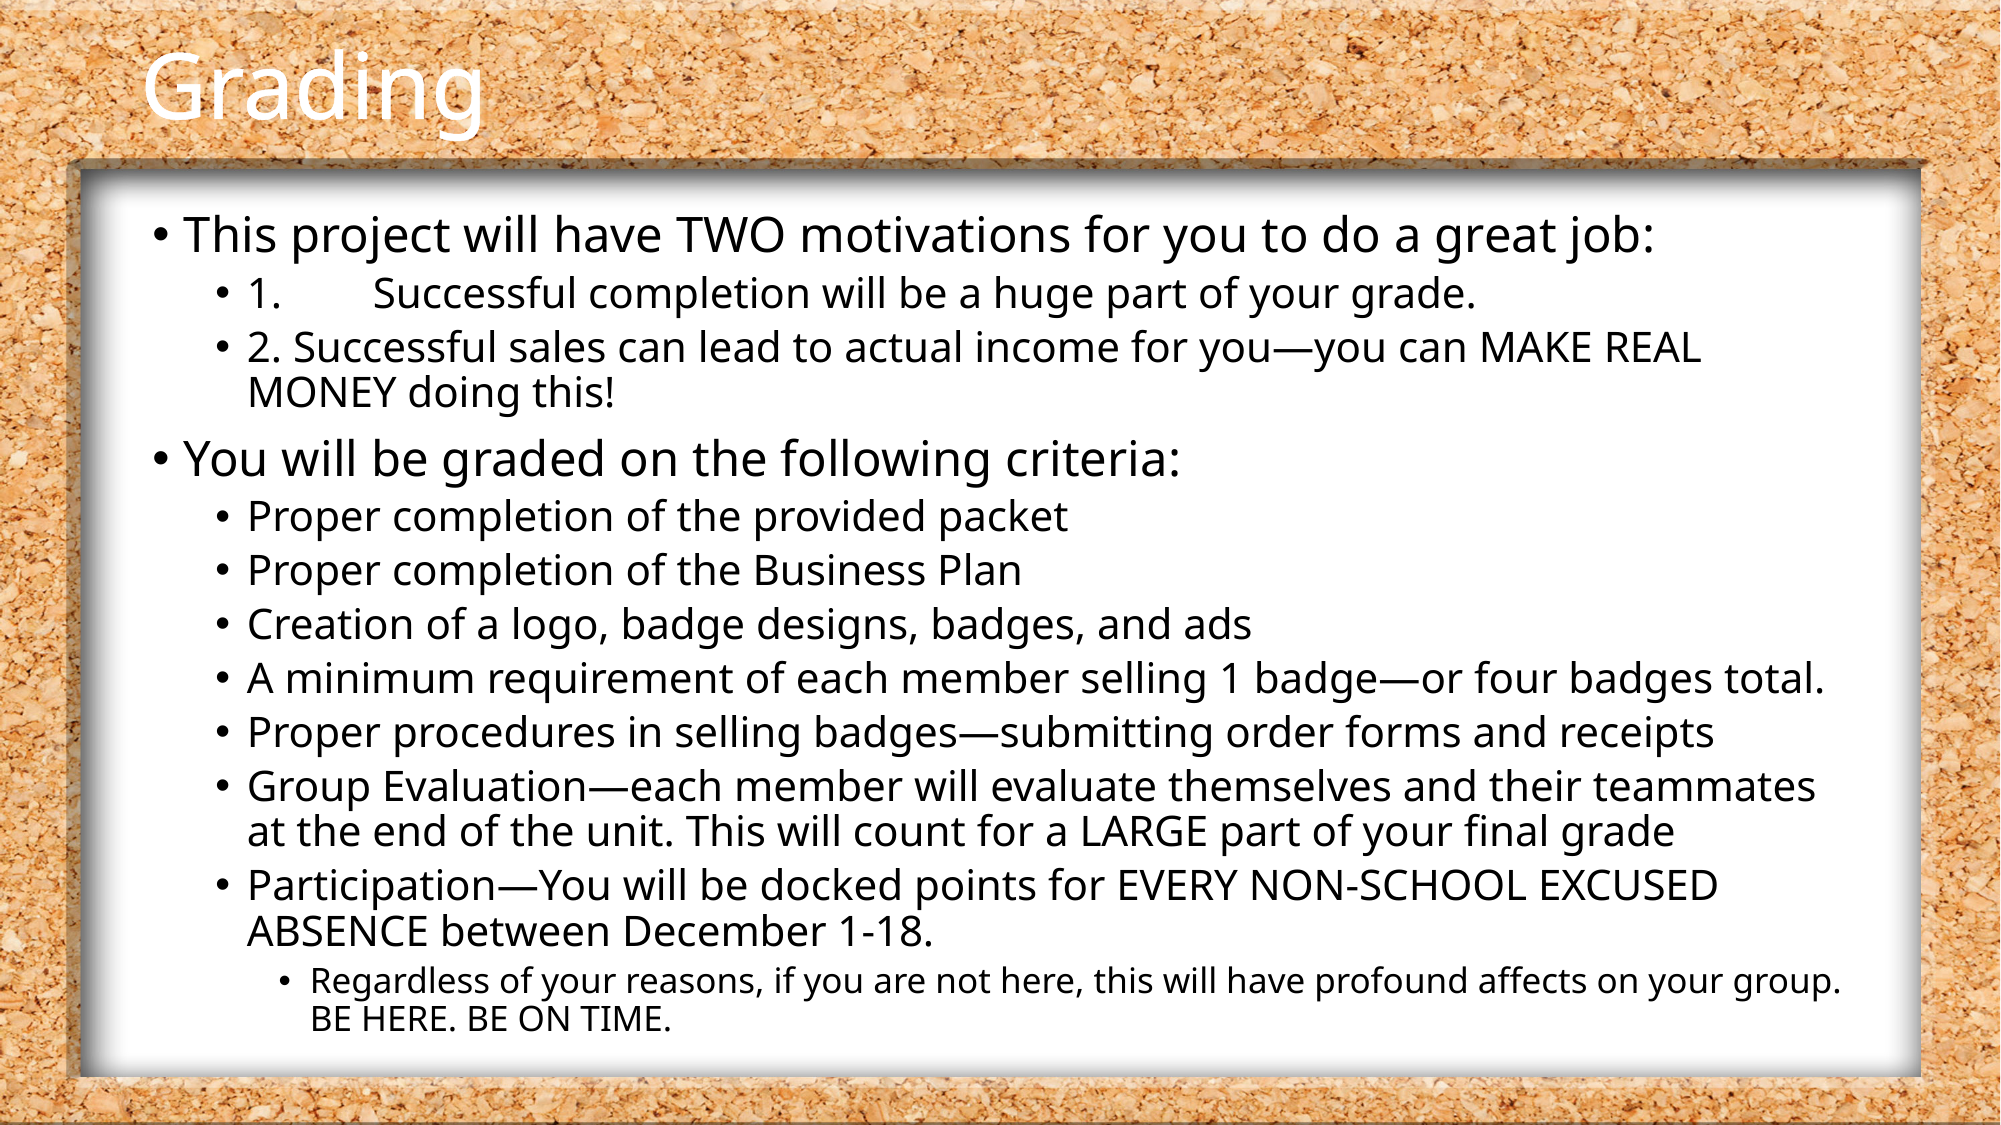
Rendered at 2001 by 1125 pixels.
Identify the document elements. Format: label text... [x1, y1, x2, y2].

title Grading [125, 0, 1851, 198]
list This project will have TWO motivations for you to do a great job: 1. Successful completion will be a huge part of your grade. 2. Successful sales can lead to actual income for you—you can MAKE REAL MONEY doing this! You will be graded on the following criteria: Proper completion of the provided packet Proper completion of the Business Plan Creation of a logo, badge designs, badges, and ads A minimum requirement of each member selling 1 badge—or four badges total. Proper procedures in selling badges—submitting order forms and receipts Group Evaluation—each member will evaluate themselves and their teammates at the end of the unit. This will count for a LARGE part of your final grade Participation—You will be docked points for EVERY NON-SCHOOL EXCUSED ABSENCE between December 1-18. Regardless of your reasons, if you are not here, this will have profound affects on your group. BE HERE. BE ON TIME. [137, 202, 1873, 1063]
picture [0, 0, 2001, 1125]
